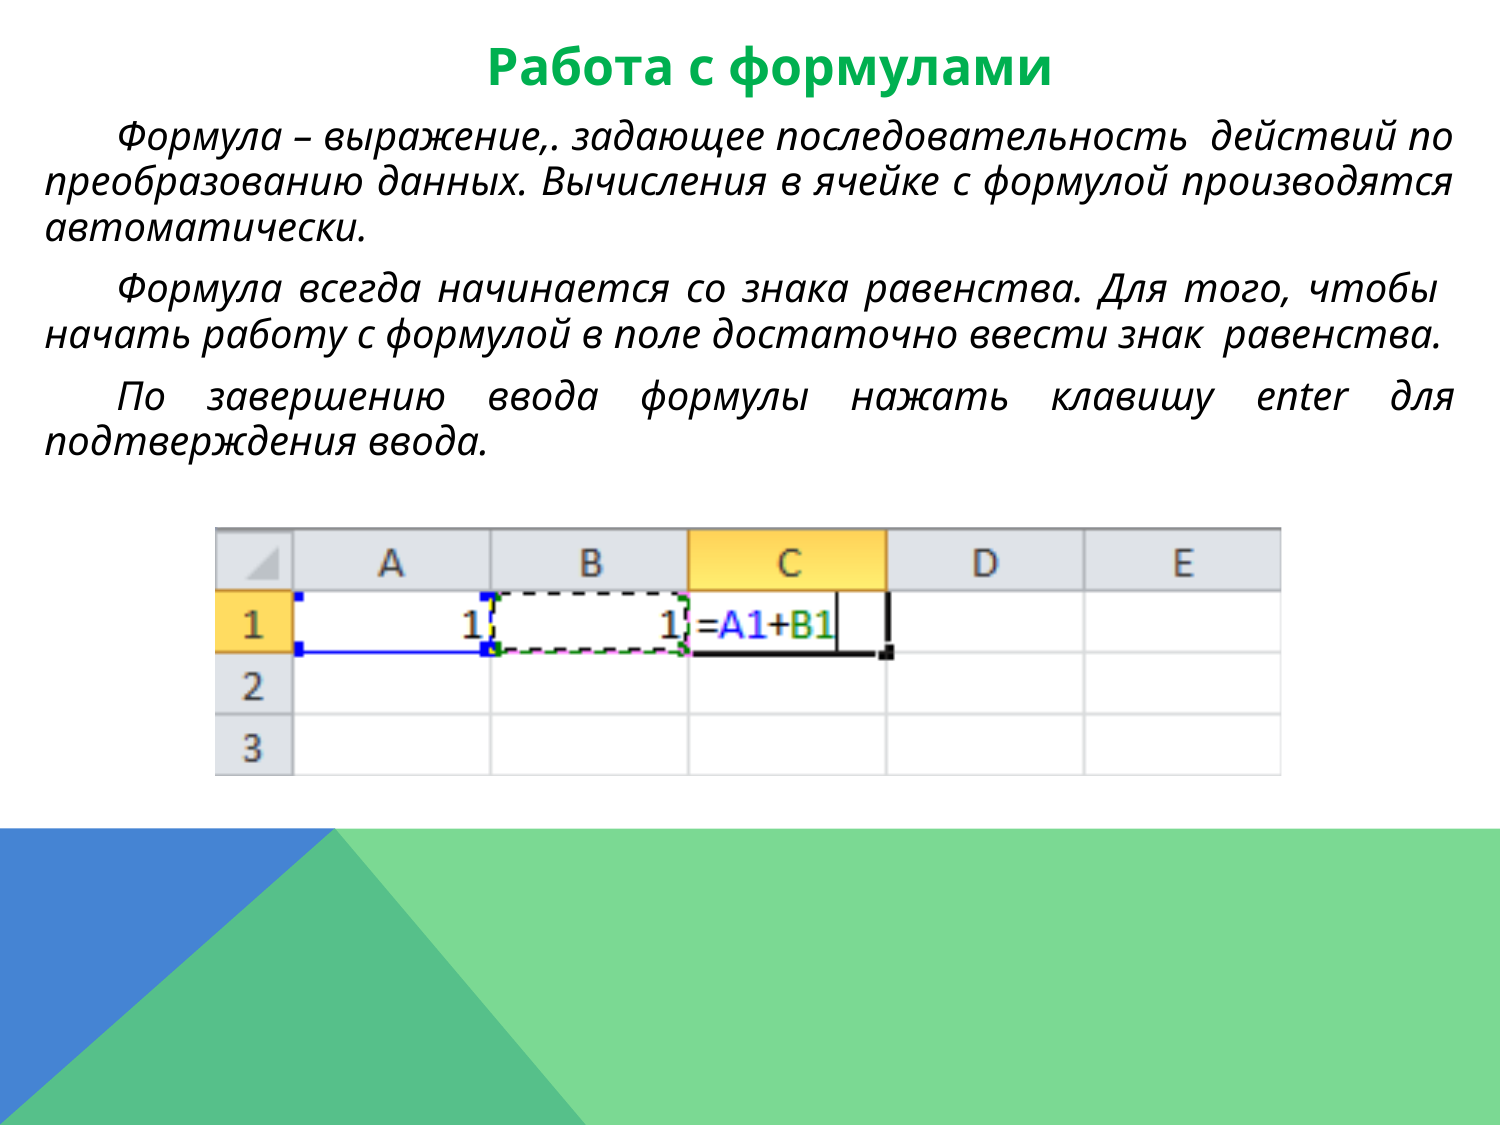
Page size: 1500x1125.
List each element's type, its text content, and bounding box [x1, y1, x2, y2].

list Работа с формулами Формула – выражение,. задающее последовательность действий по преобразованию данных. Вычисления в ячейке с формулой производятся автоматически. Формула всегда начинается со знака равенства. Для того, чтобы начать работу с формулой в поле достаточно ввести знак равенства. По завершению ввода формулы нажать клавишу enter для подтверждения ввода. [29, 30, 1471, 492]
picture [169, 526, 1282, 776]
